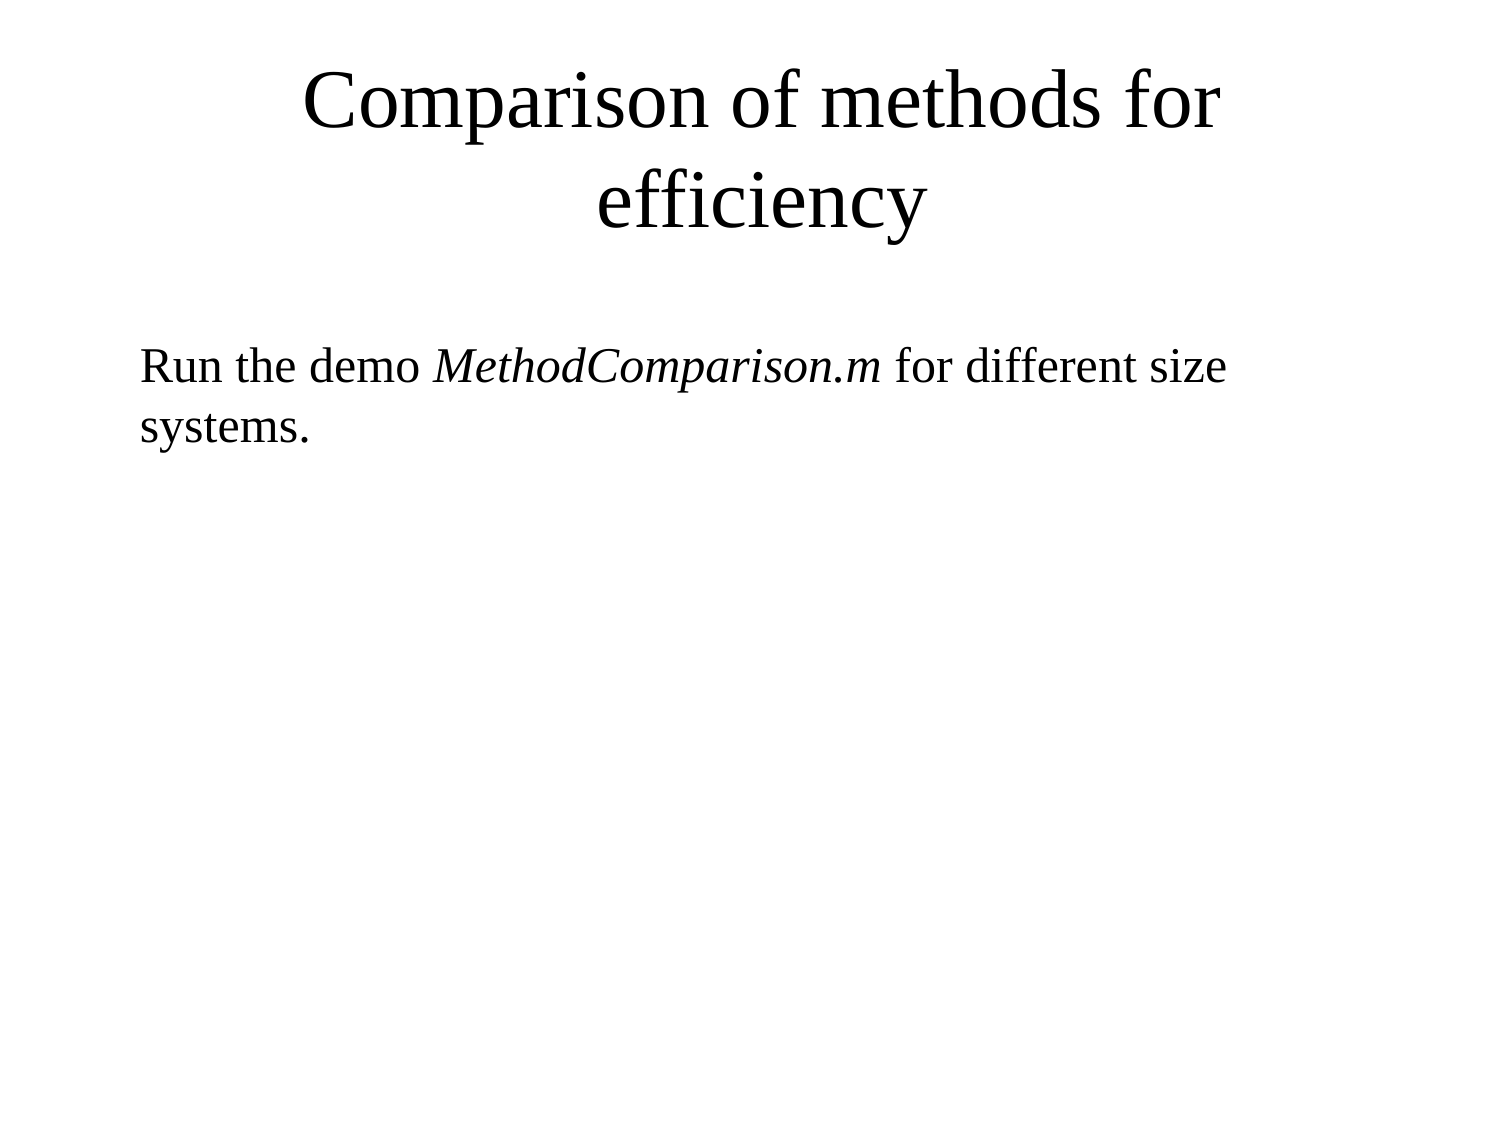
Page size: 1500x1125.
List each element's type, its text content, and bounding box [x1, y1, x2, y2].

text_box Run the demo MethodComparison.m for different size systems. [125, 324, 1363, 460]
title Comparison of methods for efficiency [124, 49, 1401, 238]
